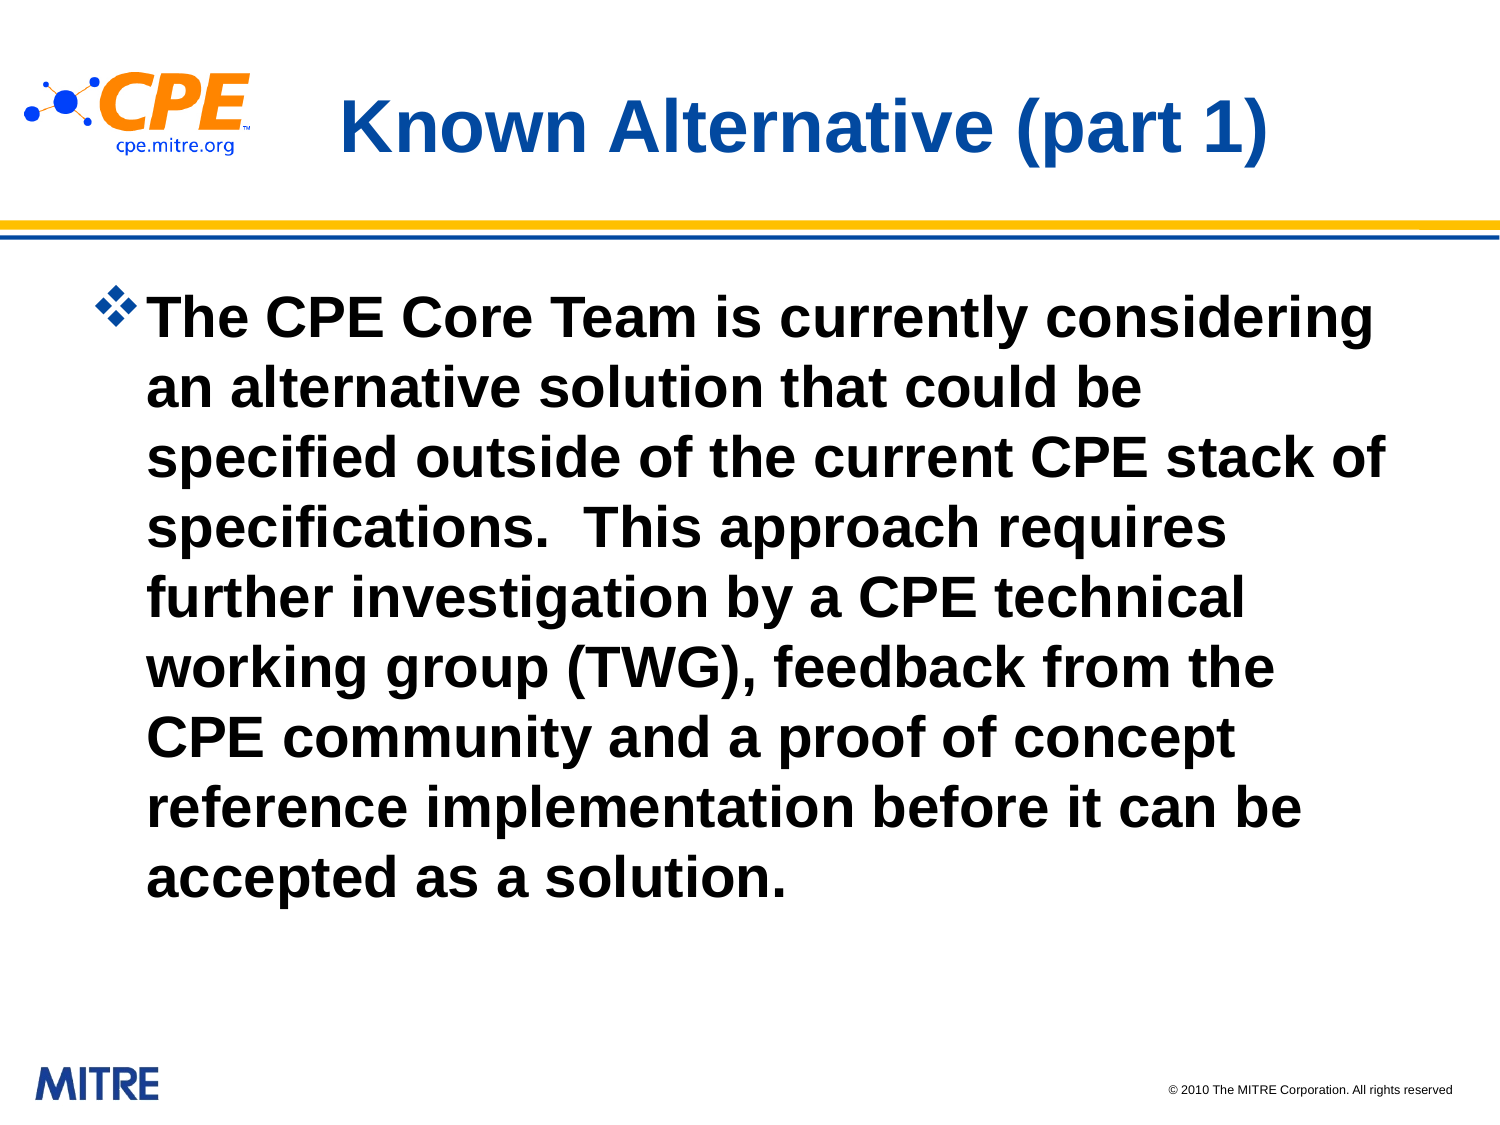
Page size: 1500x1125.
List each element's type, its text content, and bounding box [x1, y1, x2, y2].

title Known Alternative (part 1) [324, 44, 1438, 201]
picture [24, 72, 250, 156]
picture [30, 1064, 163, 1106]
list The CPE Core Team is currently considering an alternative solution that could be specified outside of the current CPE stack of specifications. This approach requires further investigation by a CPE technical working group (TWG), feedback from the CPE community and a proof of concept reference implementation before it can be accepted as a solution. [74, 271, 1426, 990]
